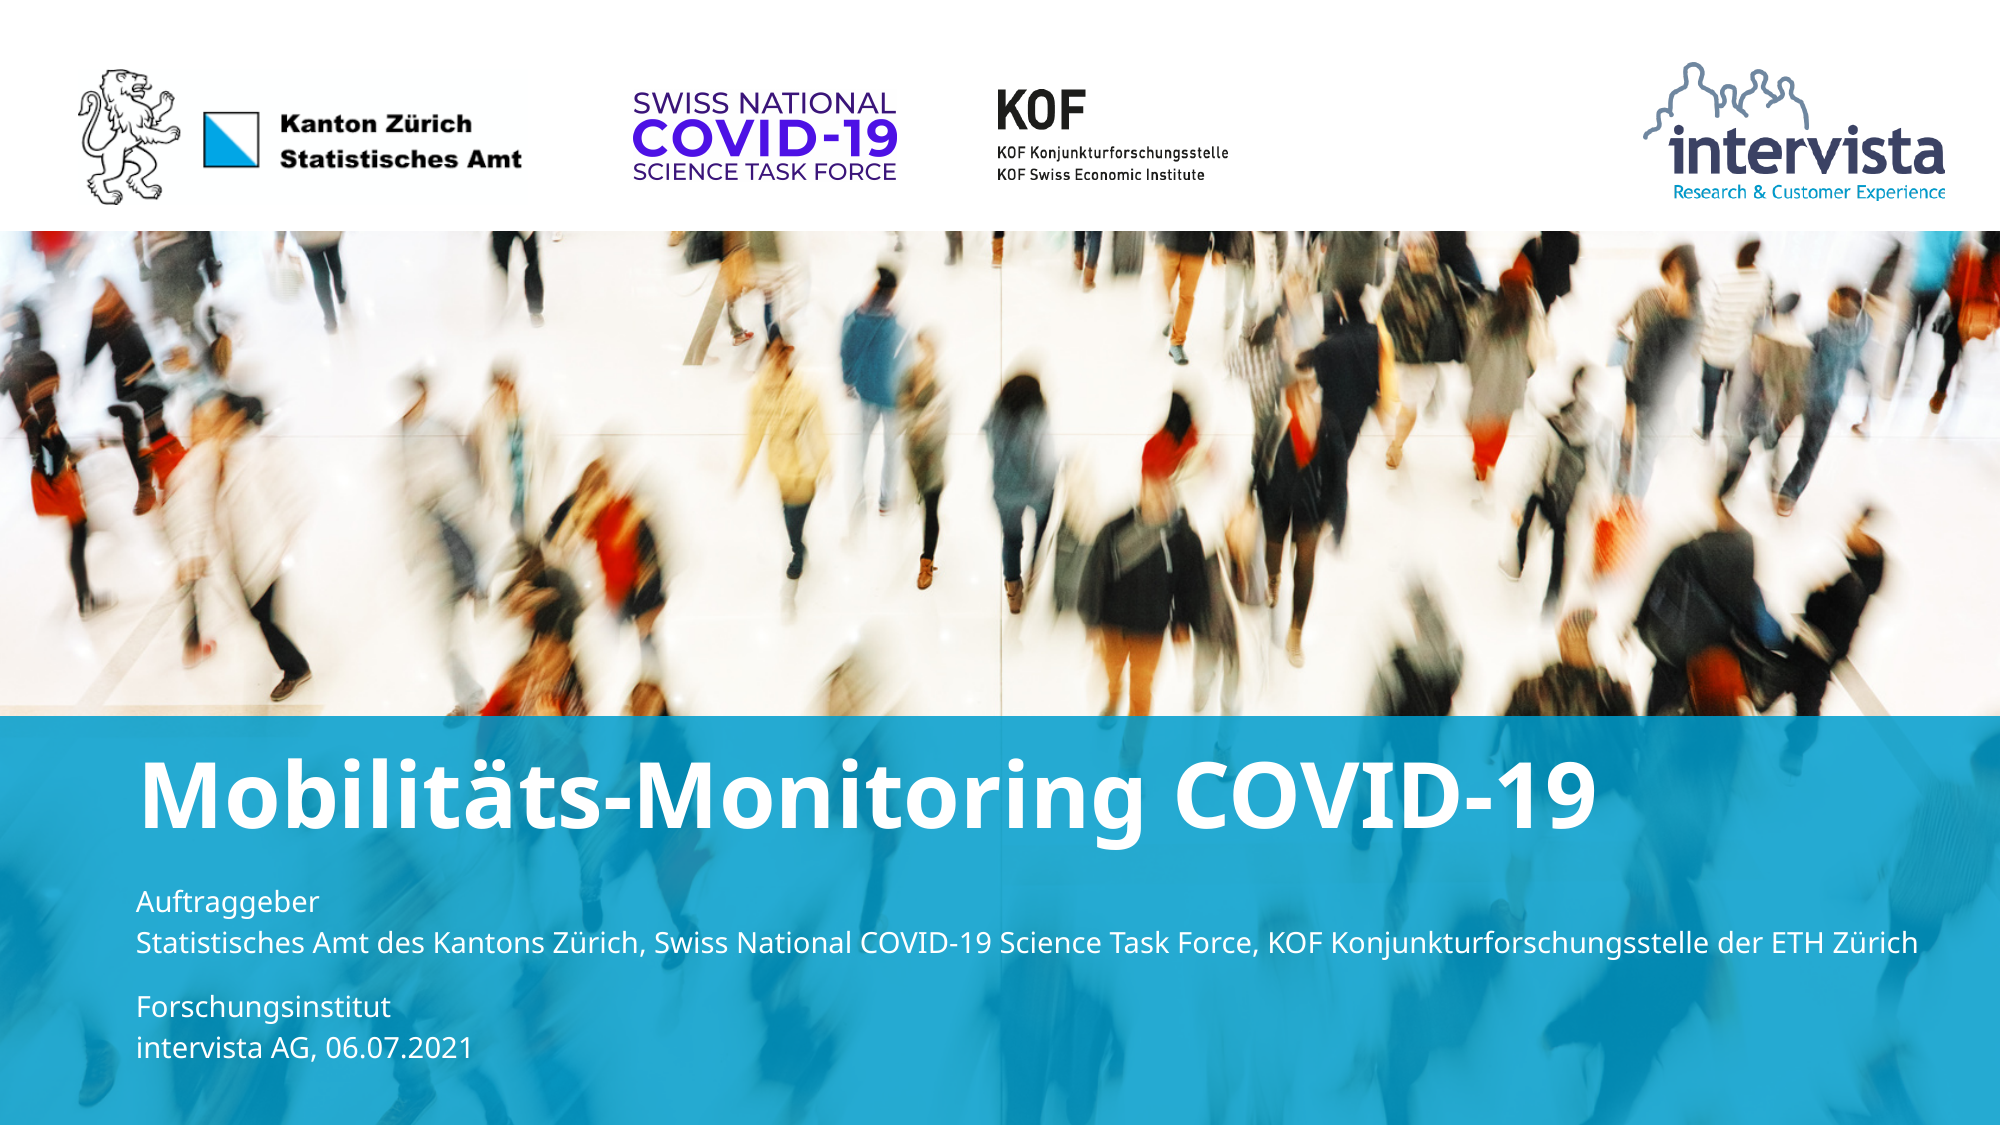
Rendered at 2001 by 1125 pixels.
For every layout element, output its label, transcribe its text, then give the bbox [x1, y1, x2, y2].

picture [78, 69, 528, 206]
list Mobilitäts-Monitoring COVID-19 [0, 716, 2000, 1125]
list Auftraggeber Statistisches Amt des Kantons Zürich, Swiss National COVID-19 Science Task Force, KOF Konjunkturforschungsstelle der ETH Zürich Forschungsinstitut intervista AG, 06.07.2021 [102, 859, 1931, 970]
picture [0, 231, 2000, 716]
picture [998, 89, 1228, 180]
picture [633, 89, 898, 182]
